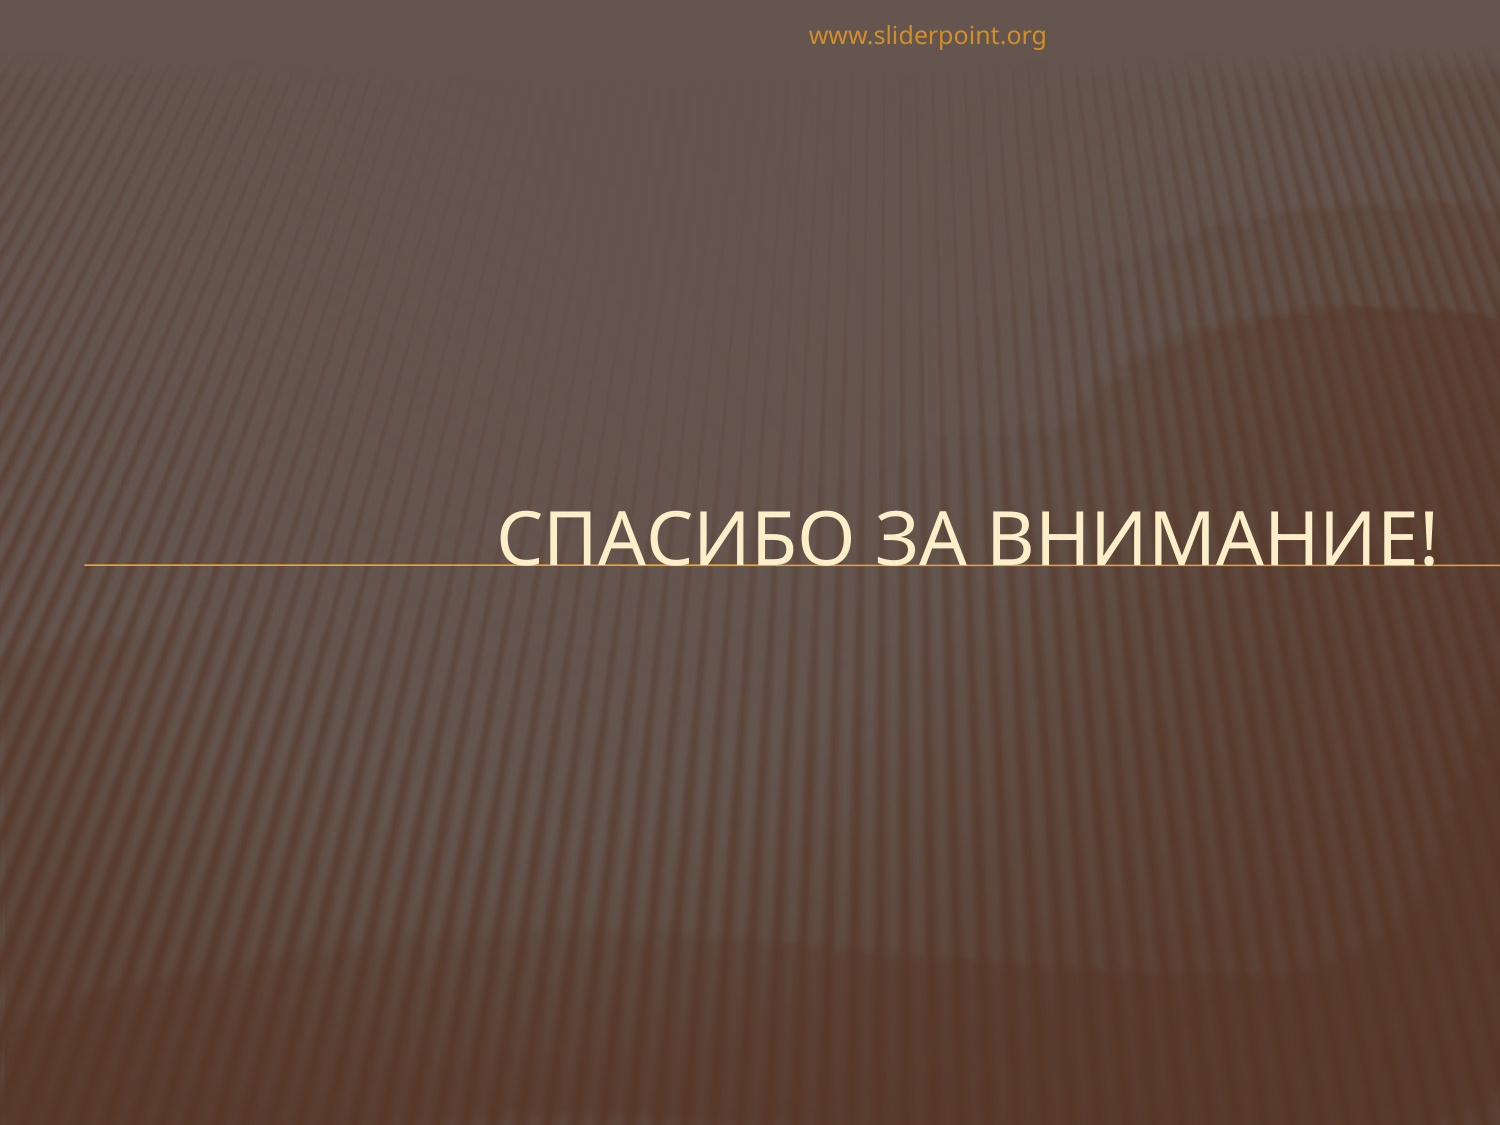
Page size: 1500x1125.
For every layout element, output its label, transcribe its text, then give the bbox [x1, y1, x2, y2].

footer www.sliderpoint.org [512, 12, 1063, 60]
title Спасибо за внимание! [29, 483, 1455, 678]
